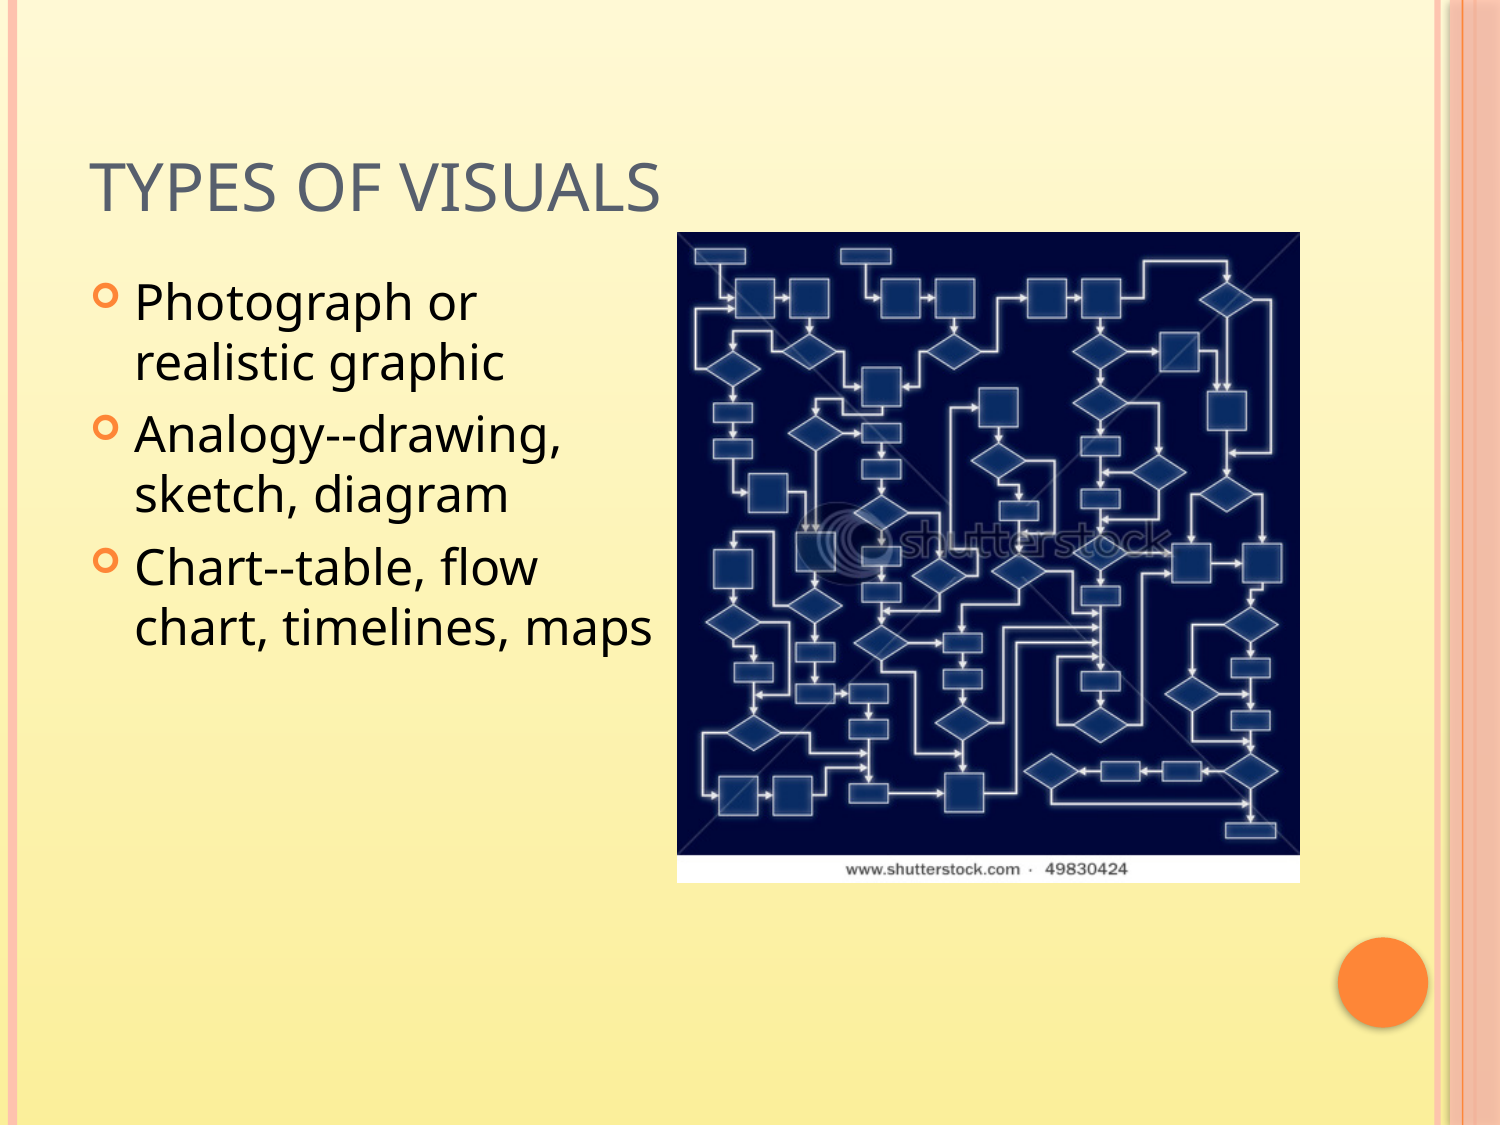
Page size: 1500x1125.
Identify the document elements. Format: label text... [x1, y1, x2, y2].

picture [676, 232, 1301, 884]
title Types of Visuals [75, 45, 1300, 233]
list Photograph or realistic graphic Analogy--drawing, sketch, diagram Chart--table, flow chart, timelines, maps [74, 262, 676, 1013]
